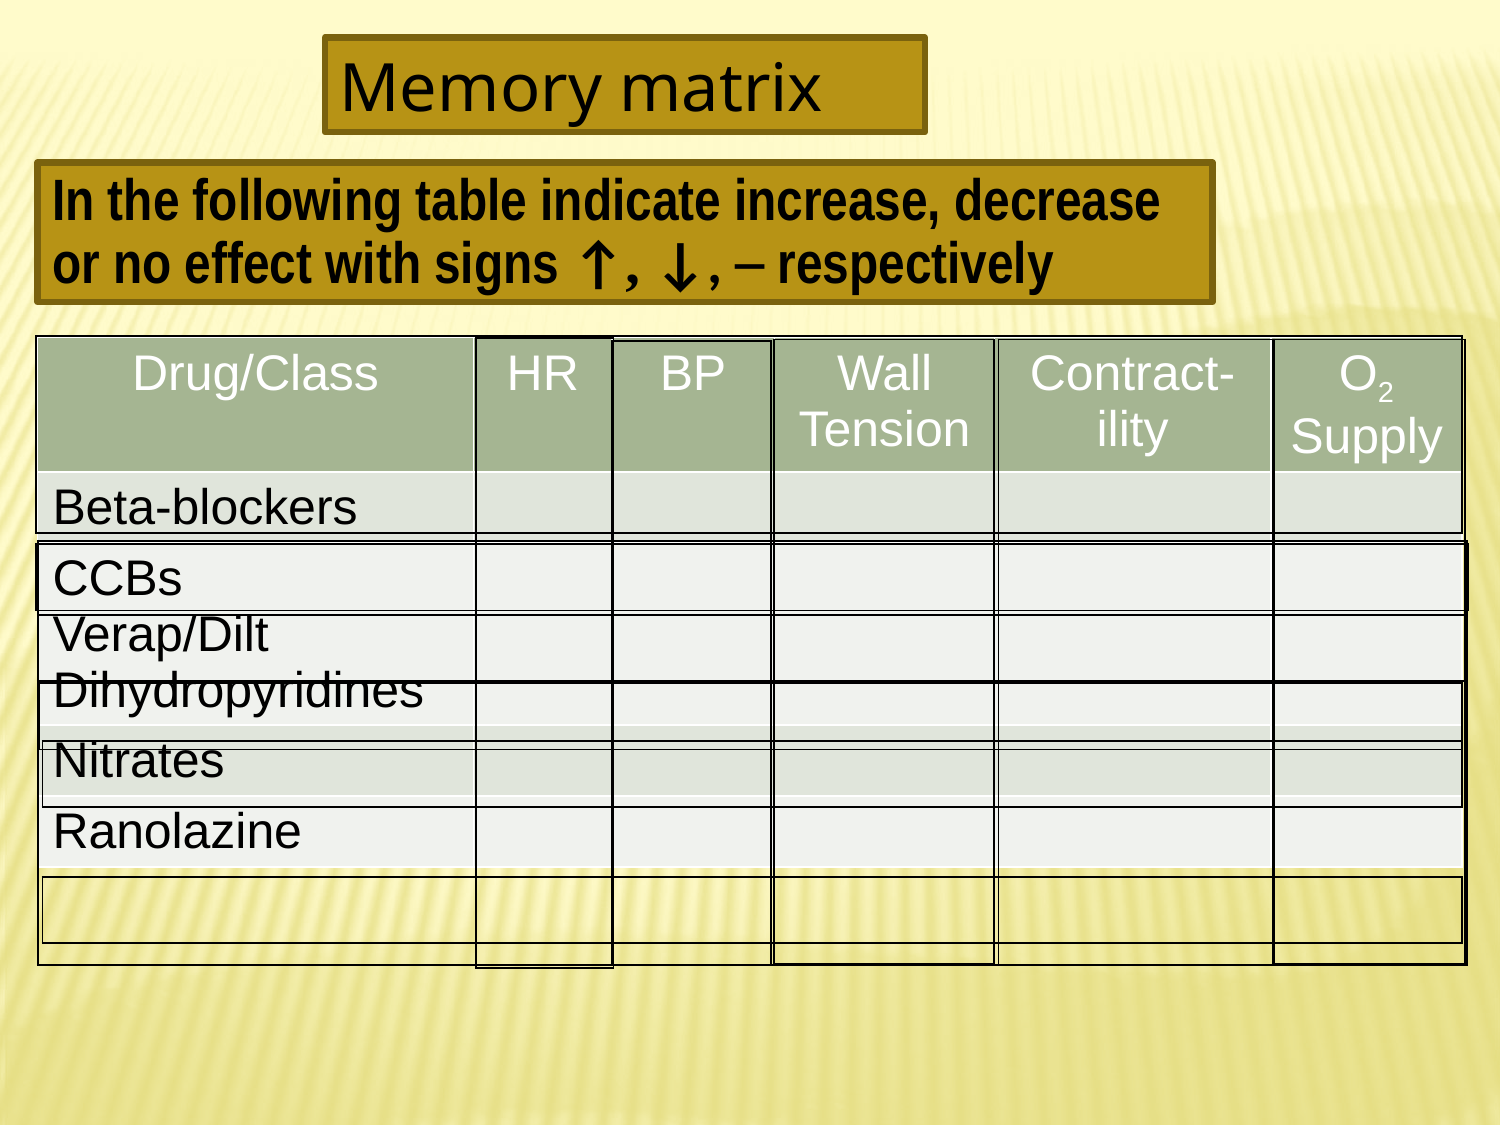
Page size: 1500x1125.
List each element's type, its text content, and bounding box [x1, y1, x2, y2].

table_header [37, 545, 475, 610]
table_header [37, 337, 475, 532]
table_header [613, 342, 770, 964]
table_header [1275, 340, 1464, 963]
table_header [775, 340, 993, 963]
table_header [999, 340, 1273, 964]
table_header [39, 616, 475, 680]
table_header [614, 337, 1461, 532]
text_box Memory matrix [324, 37, 925, 133]
table_cell Beta-blockers [38, 534, 473, 540]
table_header [40, 684, 475, 749]
text_box In the following table indicate increase, decrease or no effect with signs ↑, ↓, ─ respectively [37, 162, 1213, 303]
table_header [43, 878, 475, 942]
table_header [39, 750, 475, 964]
table_header [43, 742, 475, 806]
table_header [477, 339, 613, 967]
